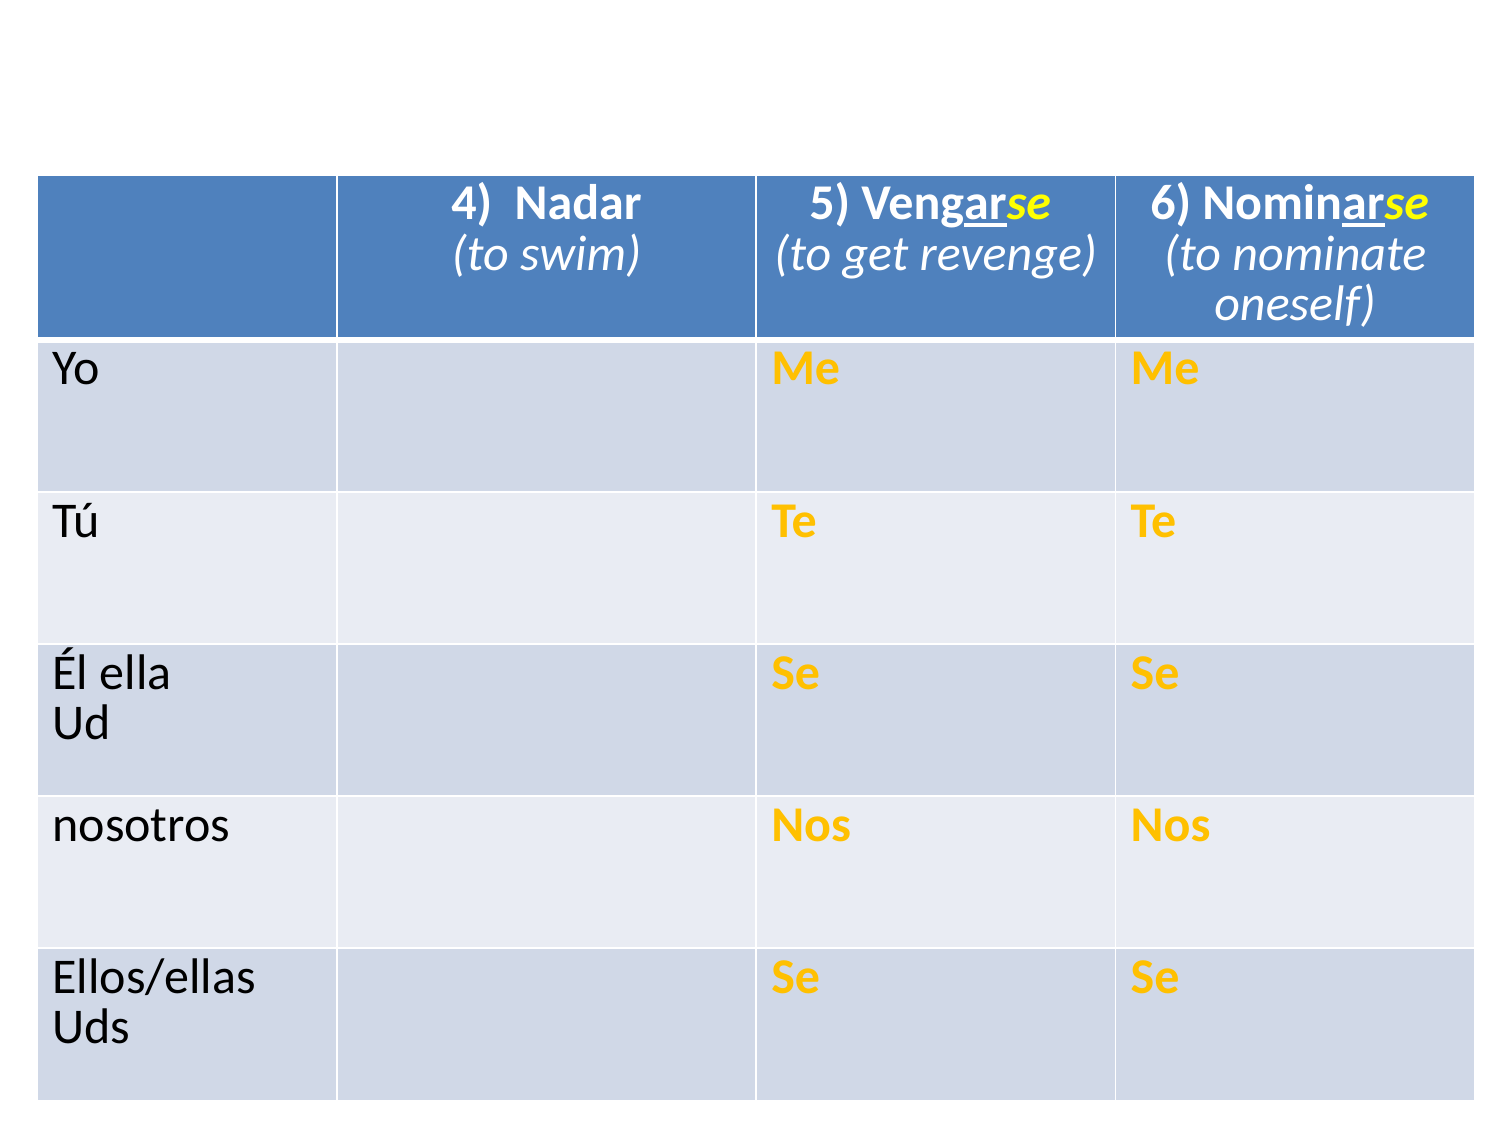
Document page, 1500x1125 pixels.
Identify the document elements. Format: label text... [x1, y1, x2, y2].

table_header 5) Vengarse (to get revenge) [757, 176, 1115, 337]
table_cell Se [1116, 949, 1474, 1100]
table_cell Tú [38, 493, 336, 643]
table_cell [338, 645, 755, 795]
table_cell nosotros [38, 797, 336, 947]
table_cell Se [1116, 645, 1474, 795]
table_cell Se [757, 949, 1115, 1100]
table_header 4) Nadar (to swim) [338, 176, 755, 337]
table_header 6) Nominarse (to nominate oneself) [1116, 176, 1474, 337]
table_cell Te [757, 493, 1115, 643]
table_cell Ellos/ellas Uds [38, 949, 336, 1100]
table_cell [338, 949, 755, 1100]
table_header [38, 176, 336, 337]
table_cell [338, 797, 755, 947]
table_cell Me [757, 343, 1115, 491]
table_cell [338, 343, 755, 491]
table_cell Yo [38, 343, 336, 491]
table_cell Nos [1116, 797, 1474, 947]
table_cell Te [1116, 493, 1474, 643]
table_cell [338, 493, 755, 643]
table_cell Se [757, 645, 1115, 795]
table_cell Él ella Ud [38, 645, 336, 795]
table_cell Nos [757, 797, 1115, 947]
table_cell Me [1116, 343, 1474, 491]
